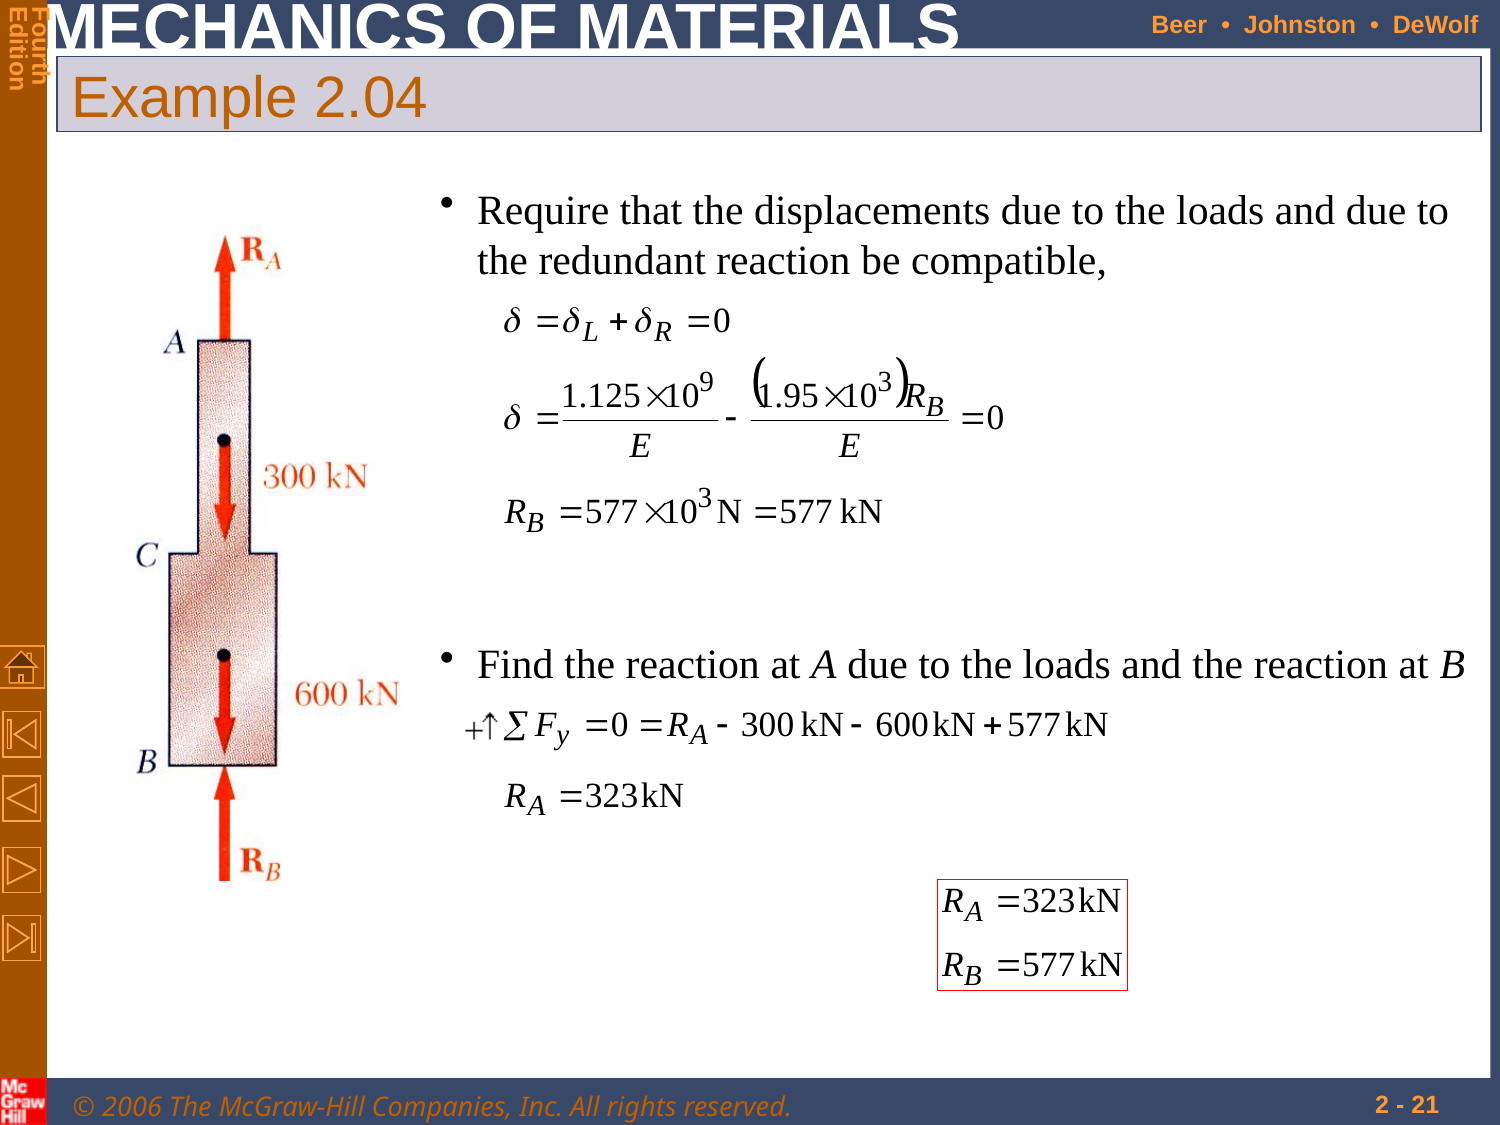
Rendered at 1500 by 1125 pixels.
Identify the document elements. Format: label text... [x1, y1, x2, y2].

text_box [424, 629, 1500, 991]
slide_number 2 - 21 [1304, 1080, 1455, 1119]
picture [0, 1078, 47, 1125]
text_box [424, 175, 1500, 539]
picture [111, 208, 417, 881]
text_box Example 2.04 [56, 56, 1482, 132]
